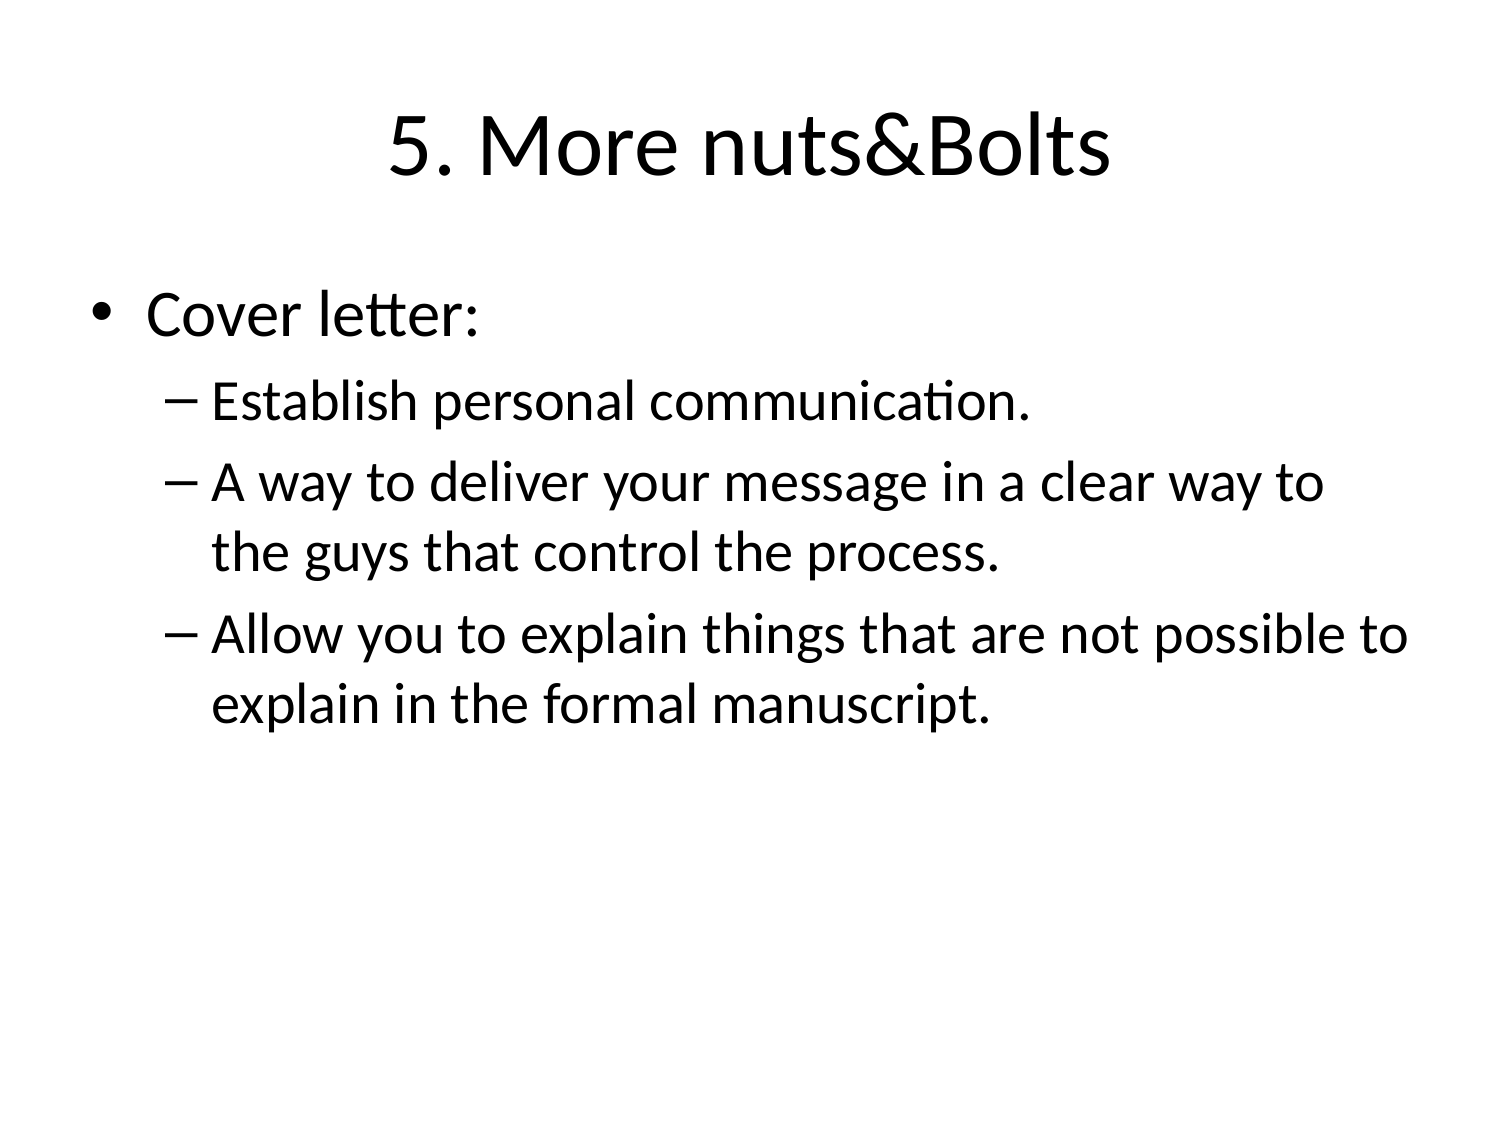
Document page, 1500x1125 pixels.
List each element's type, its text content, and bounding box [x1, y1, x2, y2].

list Cover letter: Establish personal communication. A way to deliver your message in a clear way to the guys that control the process. Allow you to explain things that are not possible to explain in the formal manuscript. [75, 262, 1425, 1005]
title 5. More nuts&Bolts [75, 45, 1425, 233]
